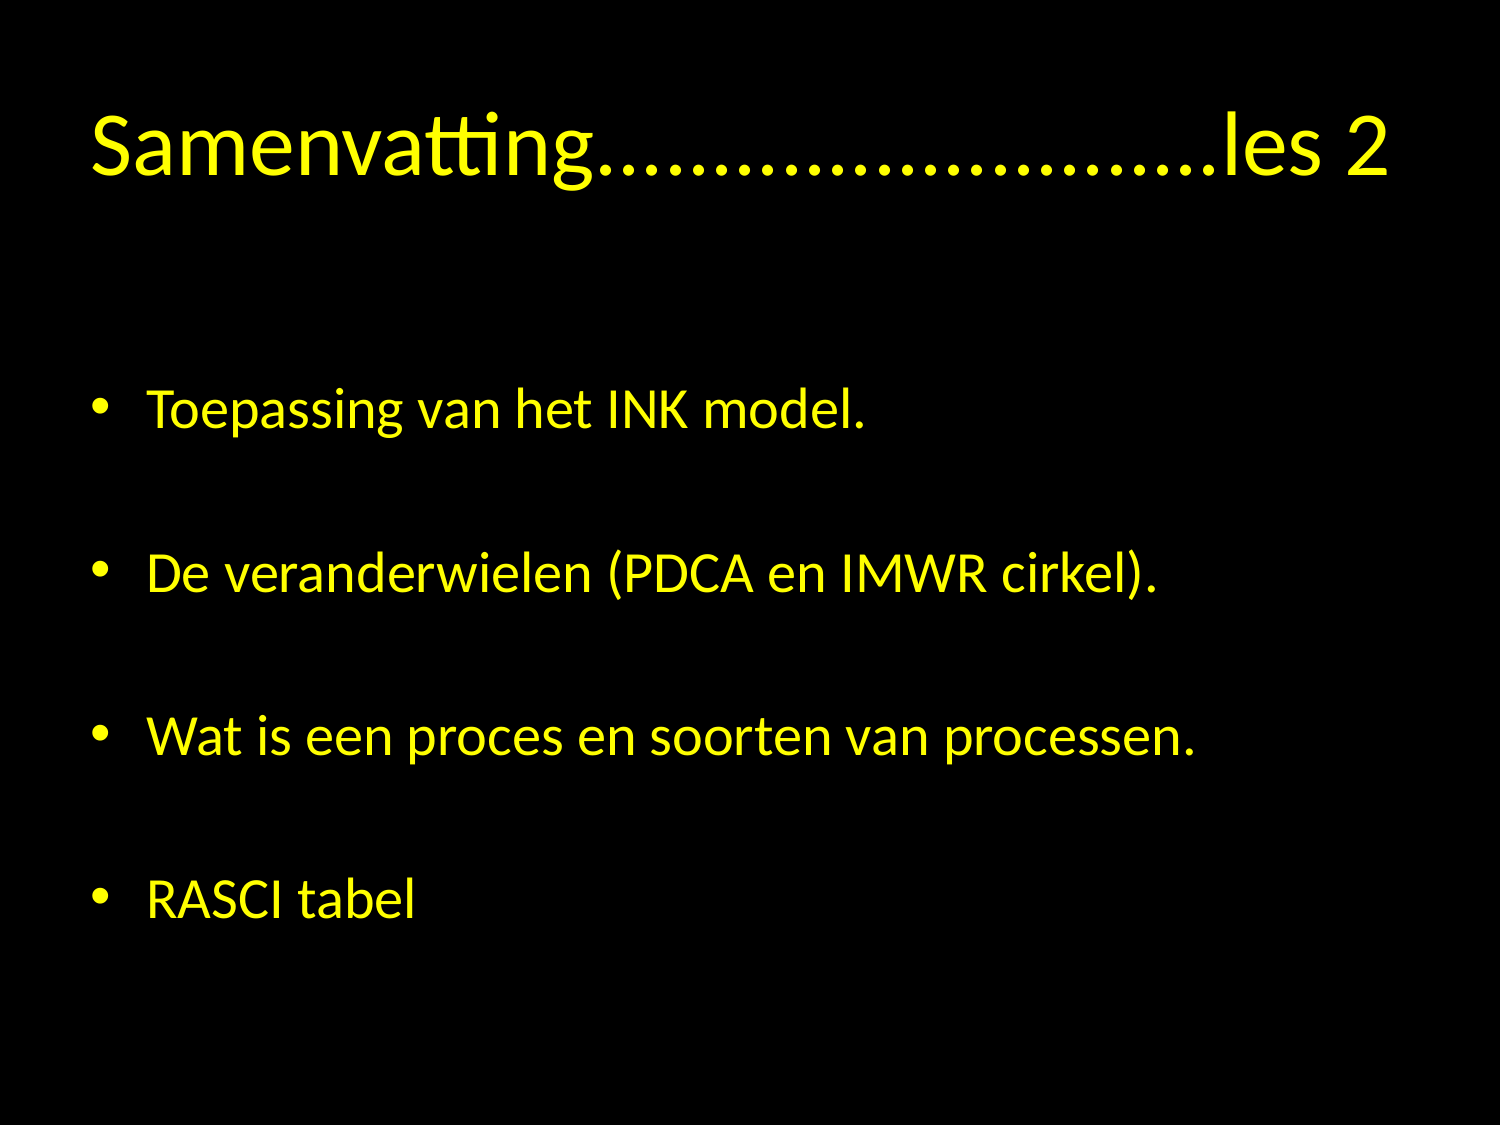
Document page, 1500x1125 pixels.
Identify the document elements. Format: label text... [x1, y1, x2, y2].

list Toepassing van het INK model. De veranderwielen (PDCA en IMWR cirkel). Wat is een proces en soorten van processen. RASCI tabel [75, 363, 1425, 990]
title Samenvatting...........................les 2 [75, 45, 1425, 233]
